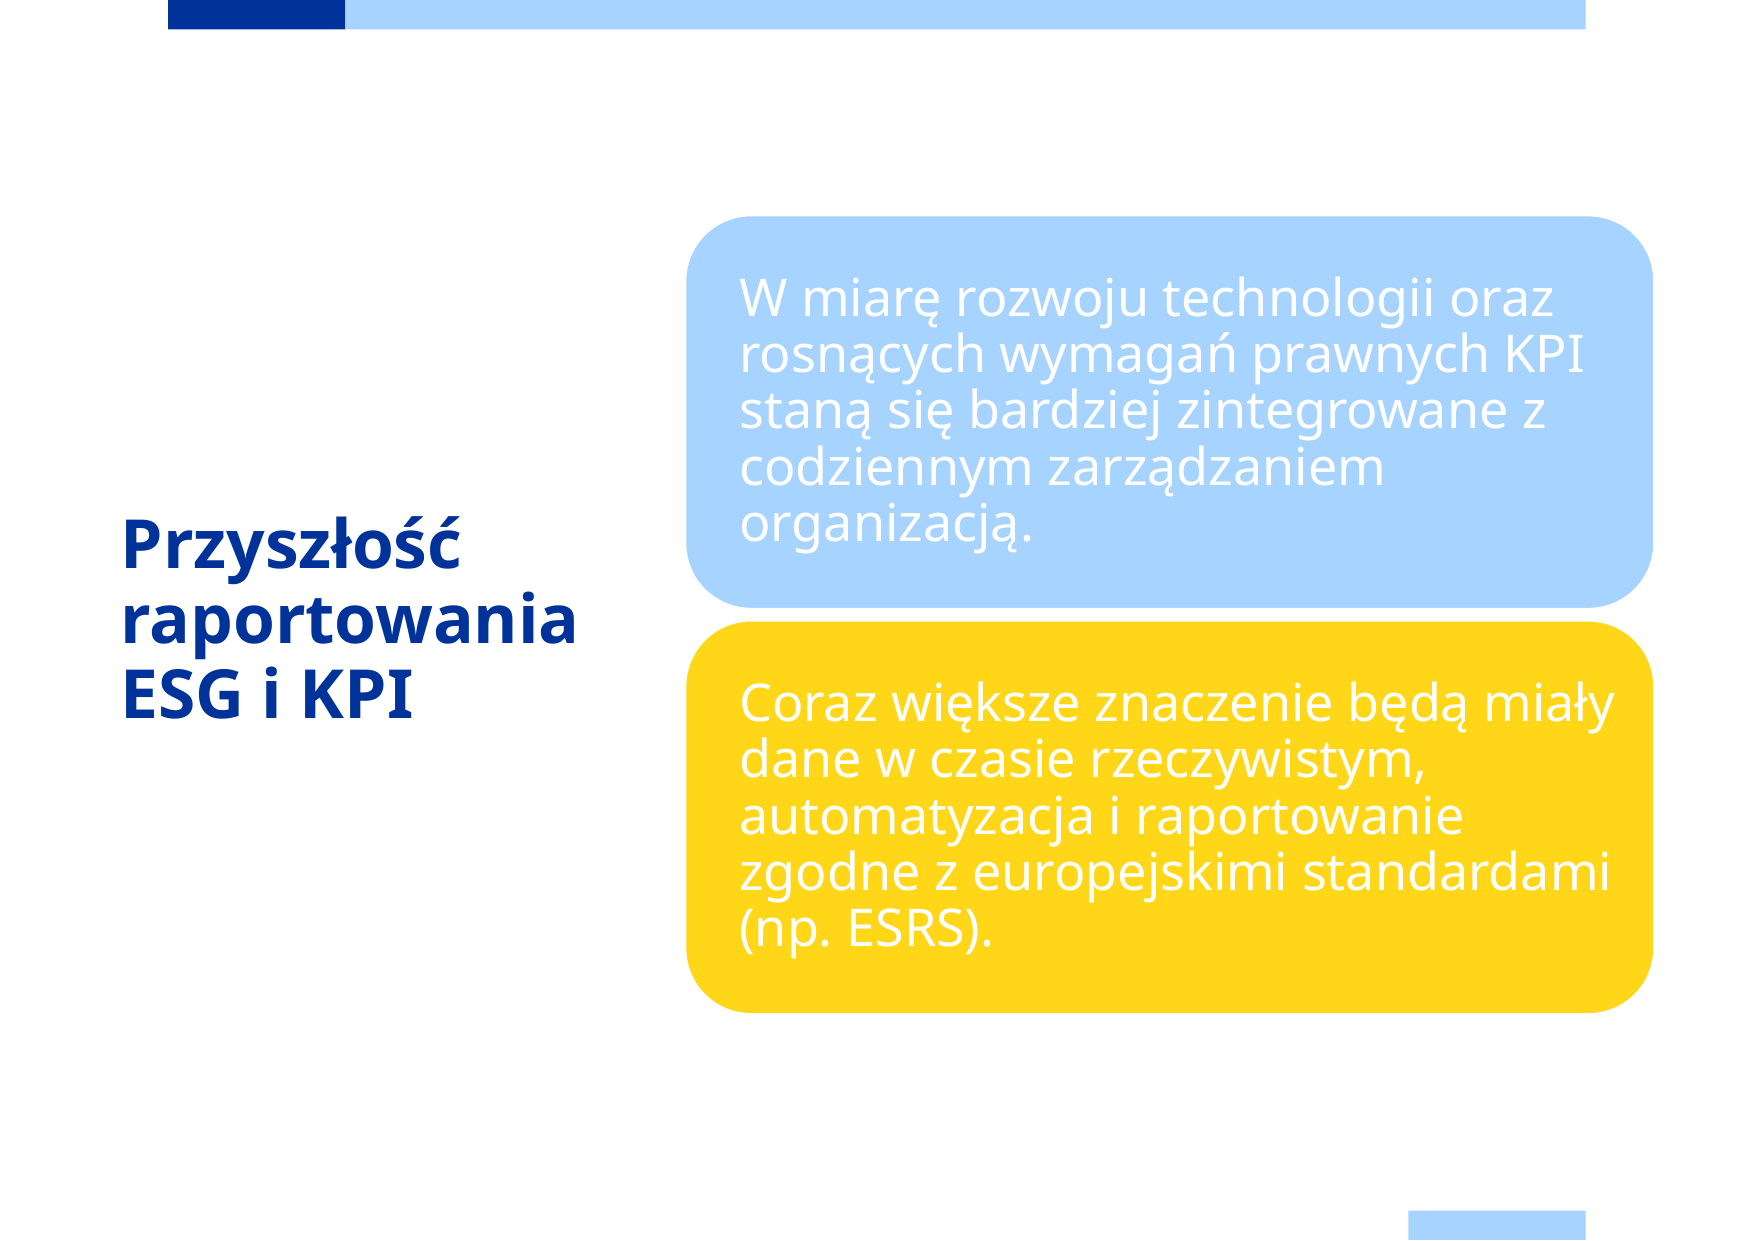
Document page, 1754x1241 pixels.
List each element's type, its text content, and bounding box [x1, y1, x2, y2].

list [685, 214, 1655, 1015]
title Przyszłość raportowania ESG i KPI [120, 219, 594, 1021]
